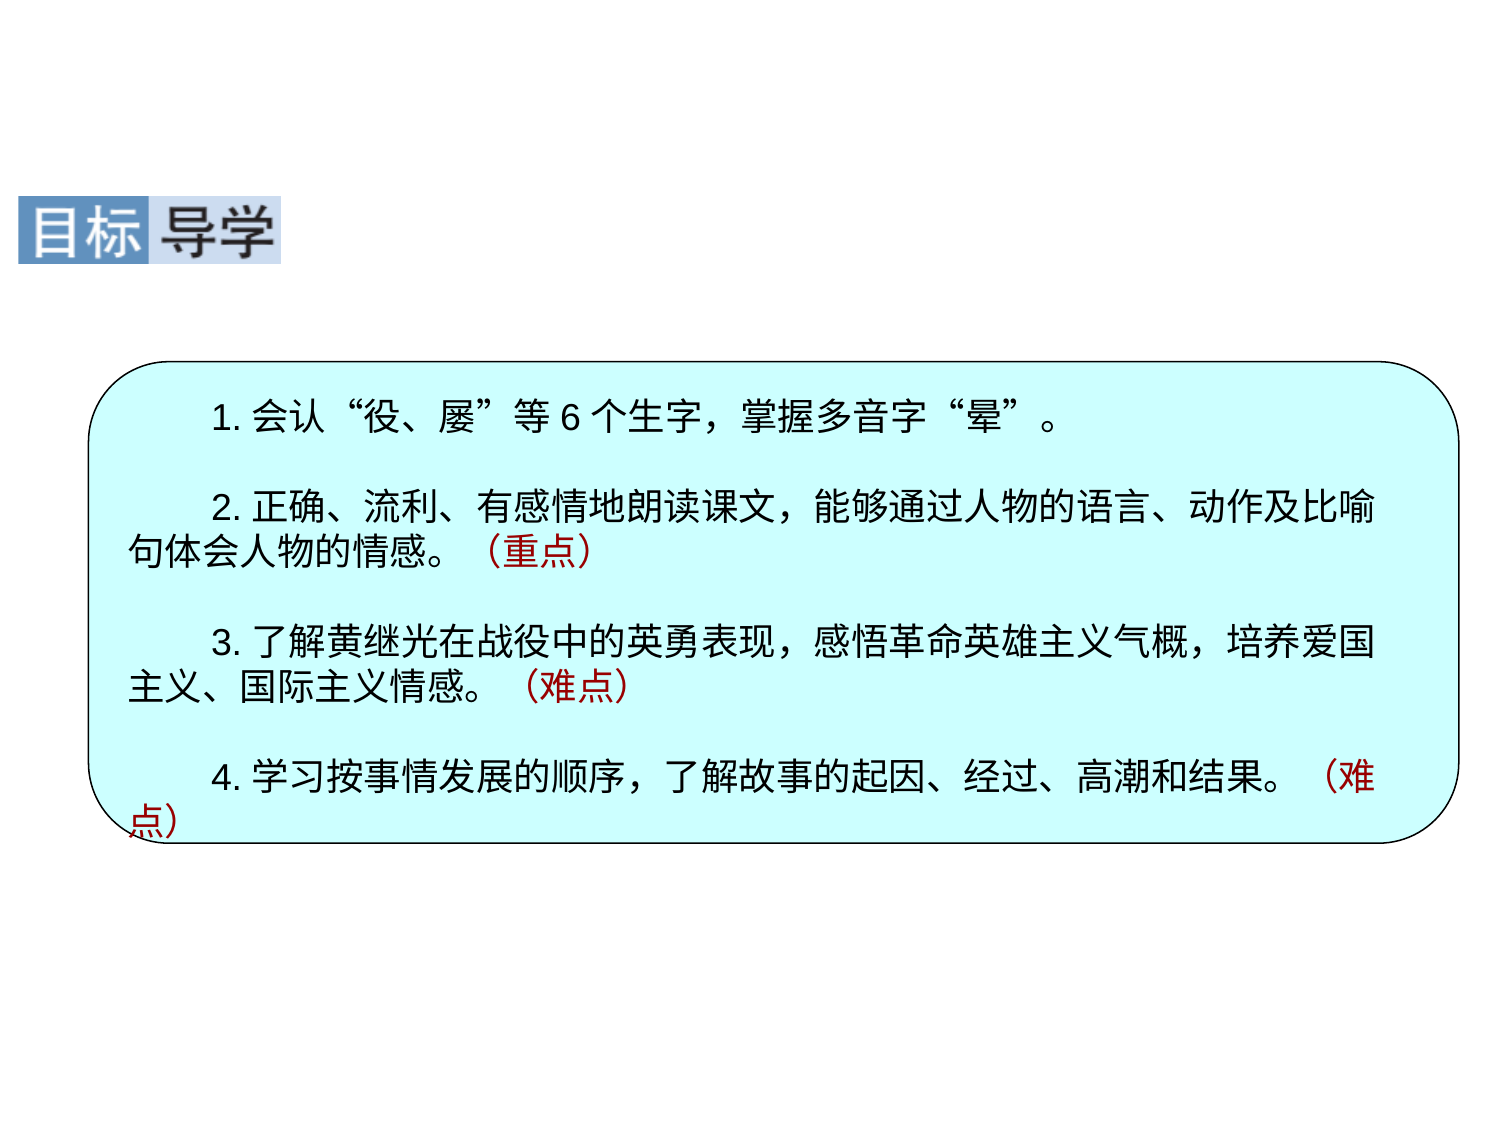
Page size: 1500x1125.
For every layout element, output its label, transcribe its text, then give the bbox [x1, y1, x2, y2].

text_box 1.会认“役、屡”等6个生字，掌握多音字“晕”。 2.正确、流利、有感情地朗读课文，能够通过人物的语言、动作及比喻句体会人物的情感。（重点） 3.了解黄继光在战役中的英勇表现，感悟革命英雄主义气概，培养爱国主义、国际主义情感。（难点） 4.学习按事情发展的顺序，了解故事的起因、经过、高潮和结果。（难点） [112, 385, 1429, 851]
text_box [88, 361, 1459, 826]
picture [17, 196, 281, 264]
